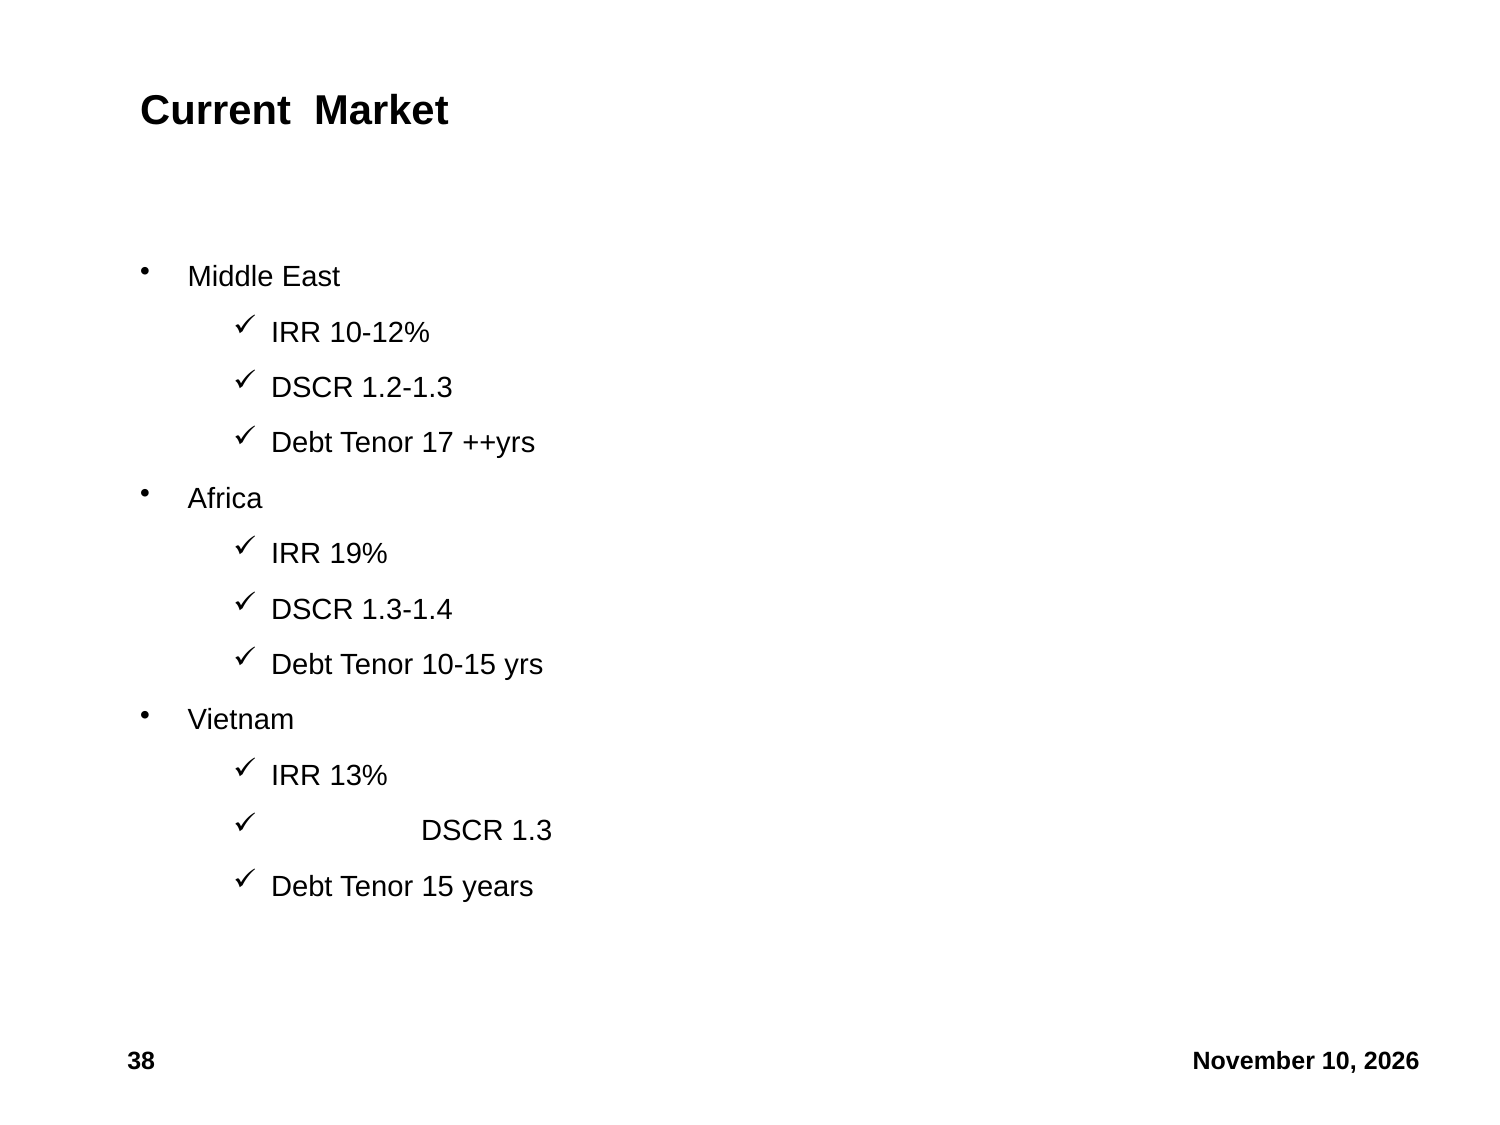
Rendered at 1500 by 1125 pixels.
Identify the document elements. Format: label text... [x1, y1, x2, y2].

list Middle East IRR 10-12% DSCR 1.2-1.3 Debt Tenor 17 ++yrs Africa IRR 19% DSCR 1.3-1.4 Debt Tenor 10-15 yrs Vietnam IRR 13% DSCR 1.3 Debt Tenor 15 years [124, 249, 1413, 1001]
title Current Market [124, 74, 1376, 226]
